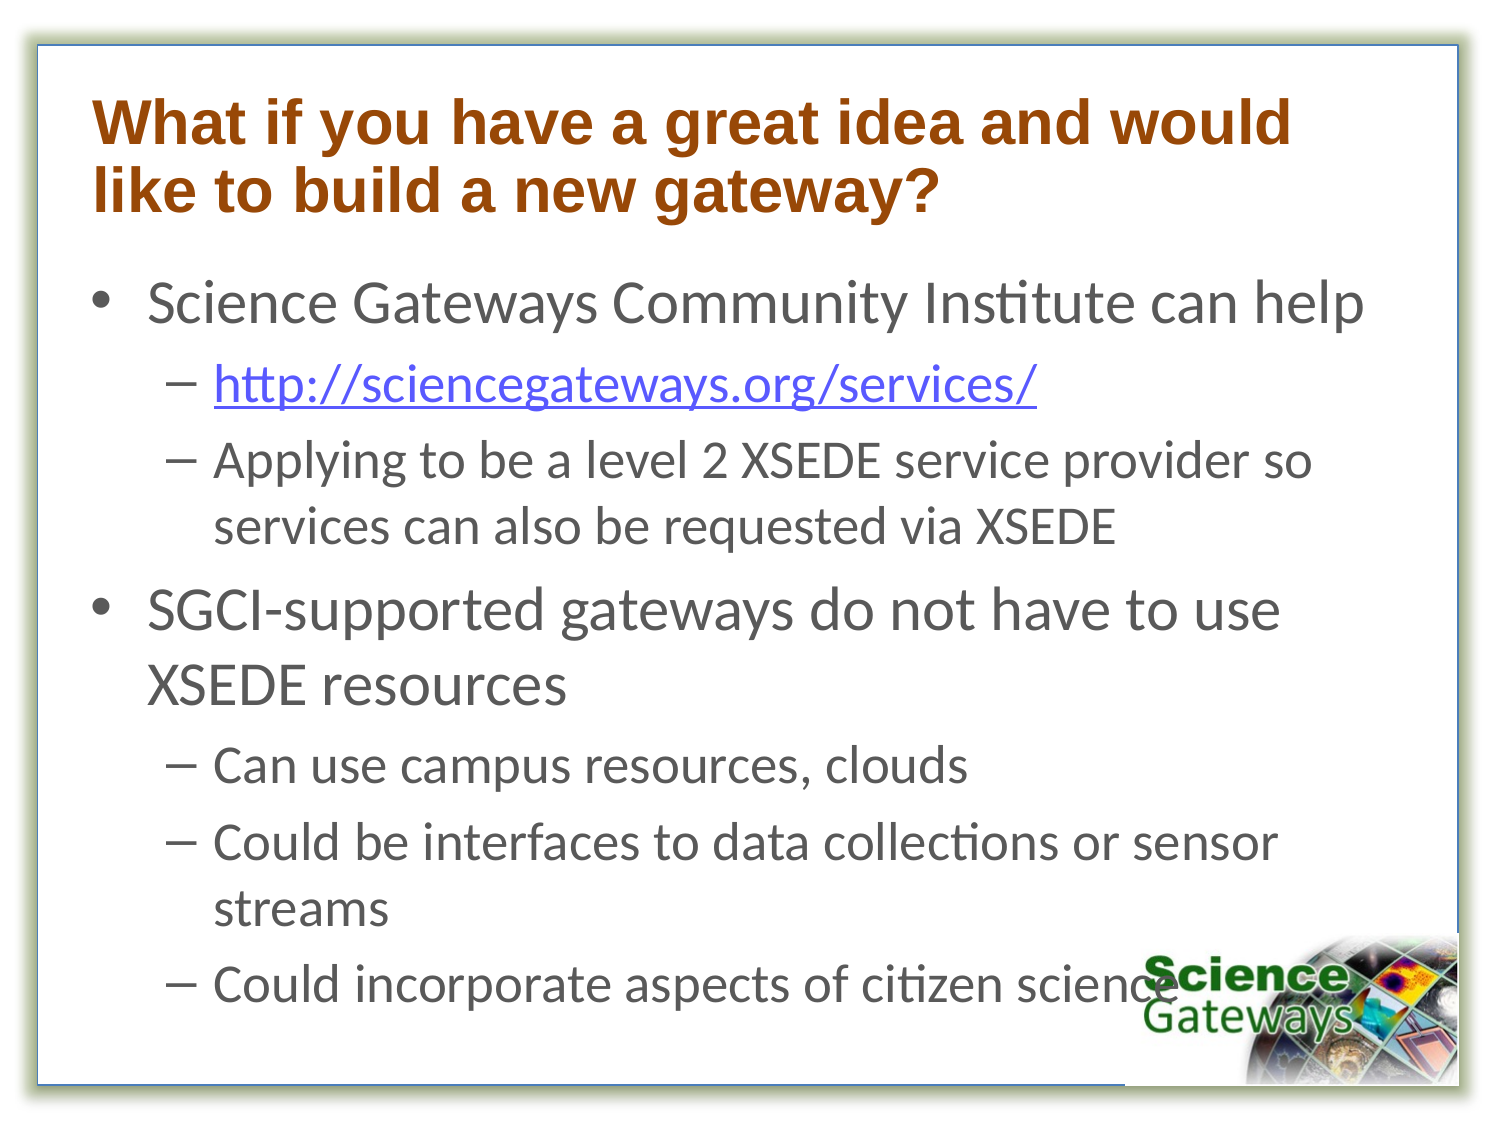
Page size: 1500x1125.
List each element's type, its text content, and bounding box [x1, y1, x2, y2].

picture [1125, 933, 1459, 1086]
title What if you have a great idea and would like to build a new gateway? [77, 80, 1428, 234]
list Science Gateways Community Institute can help http://sciencegateways.org/services/ Applying to be a level 2 XSEDE service provider so services can also be requested via XSEDE SGCI-supported gateways do not have to use XSEDE resources Can use campus resources, clouds Could be interfaces to data collections or sensor streams Could incorporate aspects of citizen science [75, 253, 1425, 1037]
